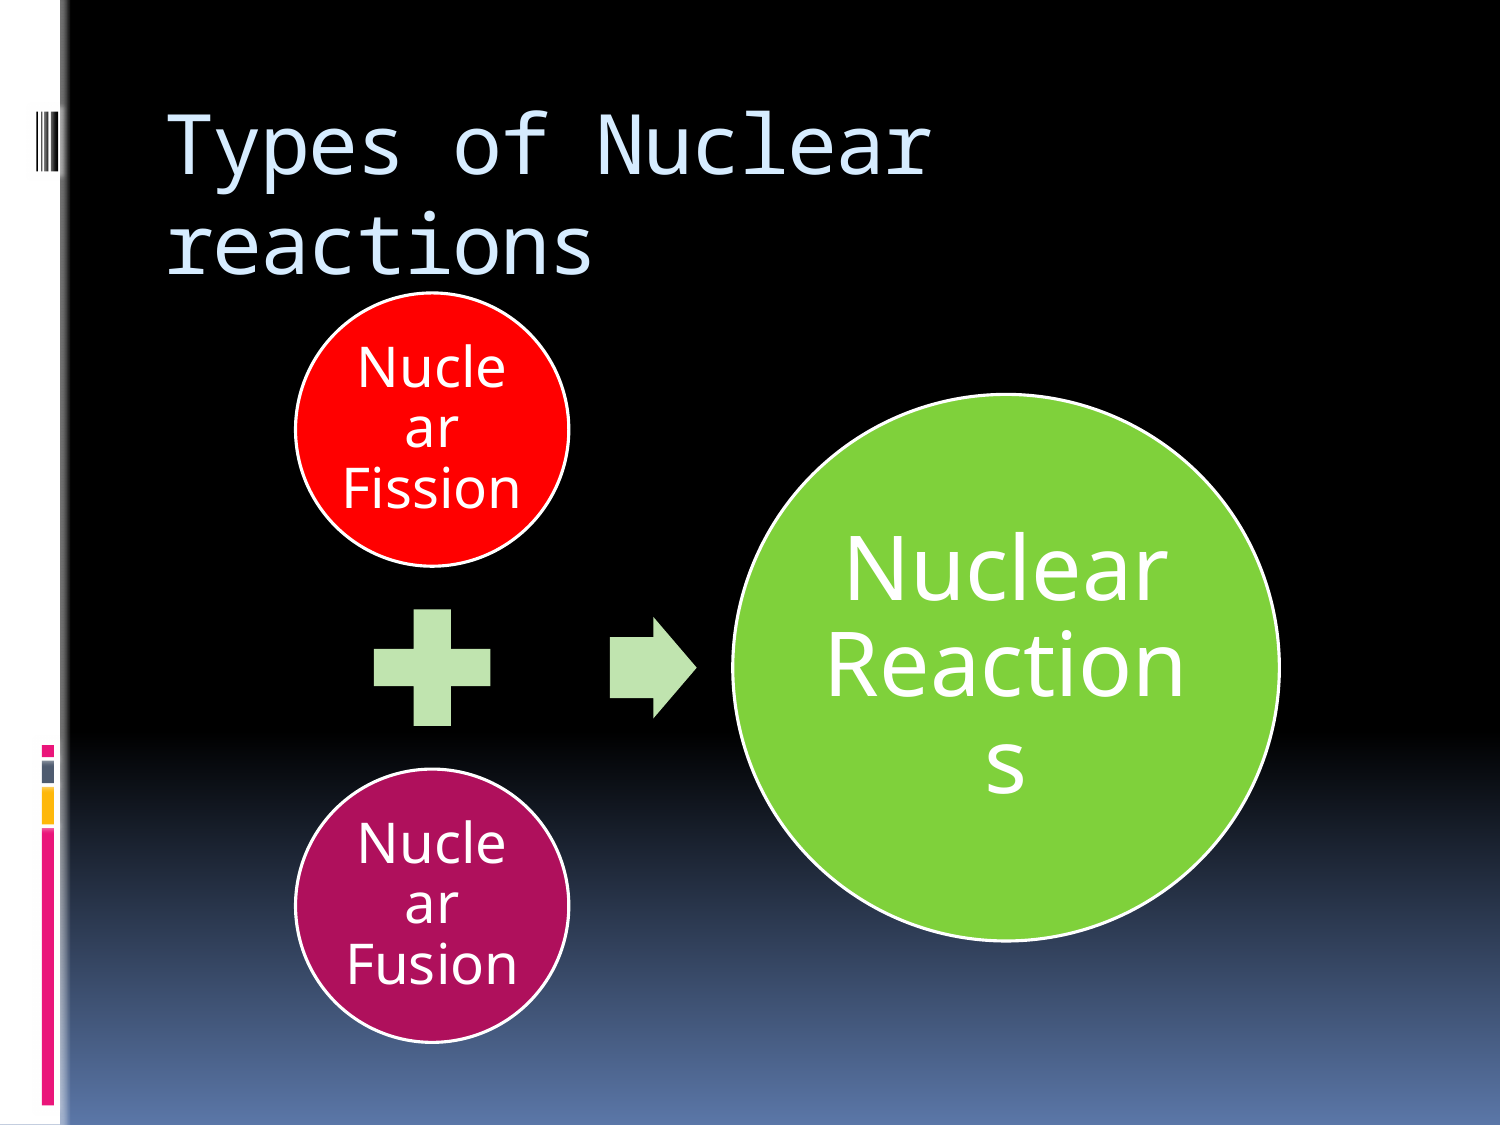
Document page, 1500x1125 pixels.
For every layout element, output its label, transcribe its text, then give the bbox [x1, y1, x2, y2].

title Types of Nuclear reactions [150, 83, 1425, 234]
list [149, 292, 1426, 1044]
